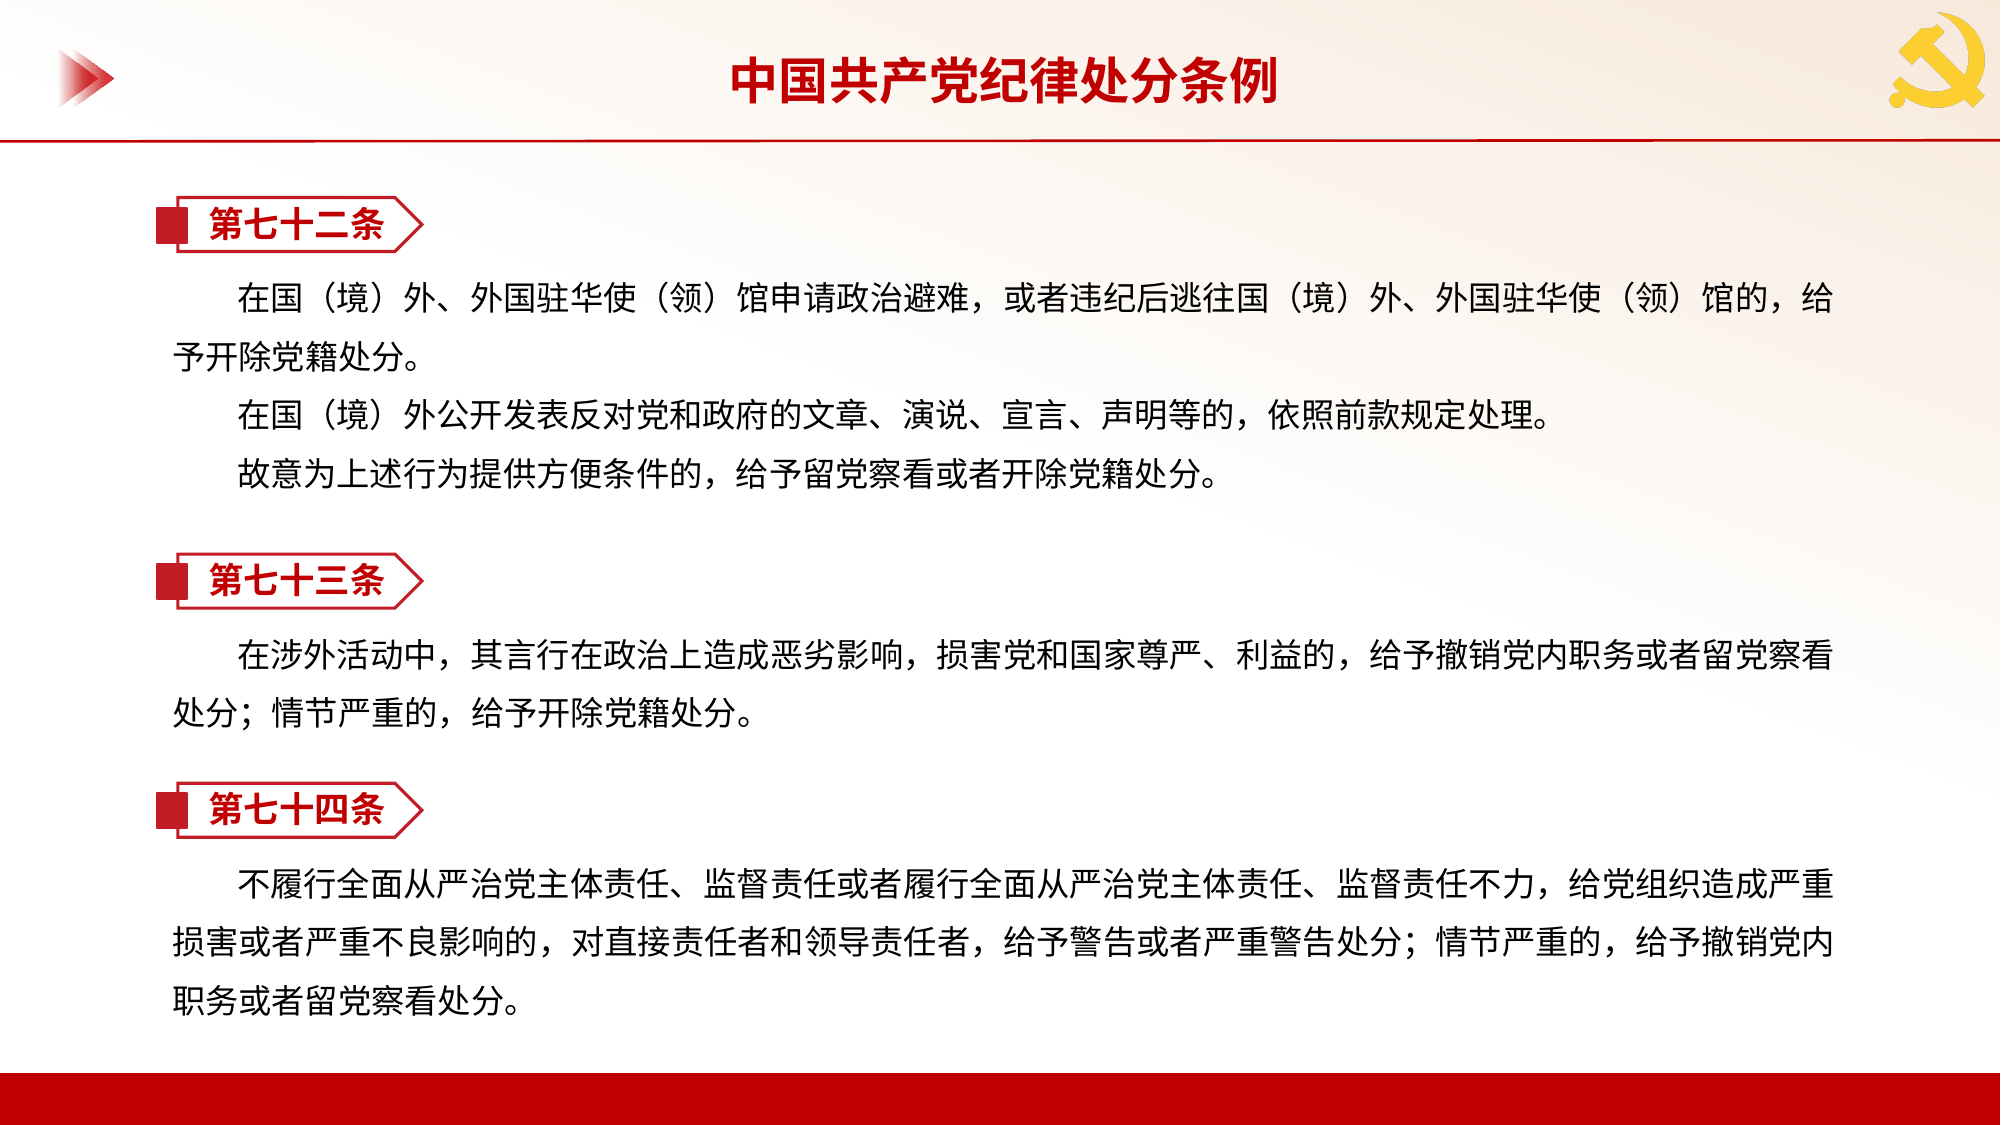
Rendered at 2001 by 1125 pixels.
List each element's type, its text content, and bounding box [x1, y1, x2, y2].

text_box 在国（境）外、外国驻华使（领）馆申请政治避难，或者违纪后逃往国（境）外、外国驻华使（领）馆的，给予开除党籍处分。 在国（境）外公开发表反对党和政府的文章、演说、宣言、声明等的，依照前款规定处理。 故意为上述行为提供方便条件的，给予留党察看或者开除党籍处分。 [157, 251, 1850, 334]
text_box [0, 1072, 2000, 1125]
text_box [156, 780, 422, 838]
text_box 不履行全面从严治党主体责任、监督责任或者履行全面从严治党主体责任、监督责任不力，给党组织造成严重损害或者严重不良影响的，对直接责任者和领导责任者，给予警告或者严重警告处分；情节严重的，给予撤销党内职务或者留党察看处分。 [157, 837, 1850, 919]
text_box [156, 550, 422, 609]
text_box 中国共产党纪律处分条例 [303, 29, 1705, 117]
picture [1889, 12, 1985, 108]
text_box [156, 194, 422, 253]
text_box 在涉外活动中，其言行在政治上造成恶劣影响，损害党和国家尊严、利益的，给予撤销党内职务或者留党察看处分；情节严重的，给予开除党籍处分。 [157, 608, 1850, 690]
